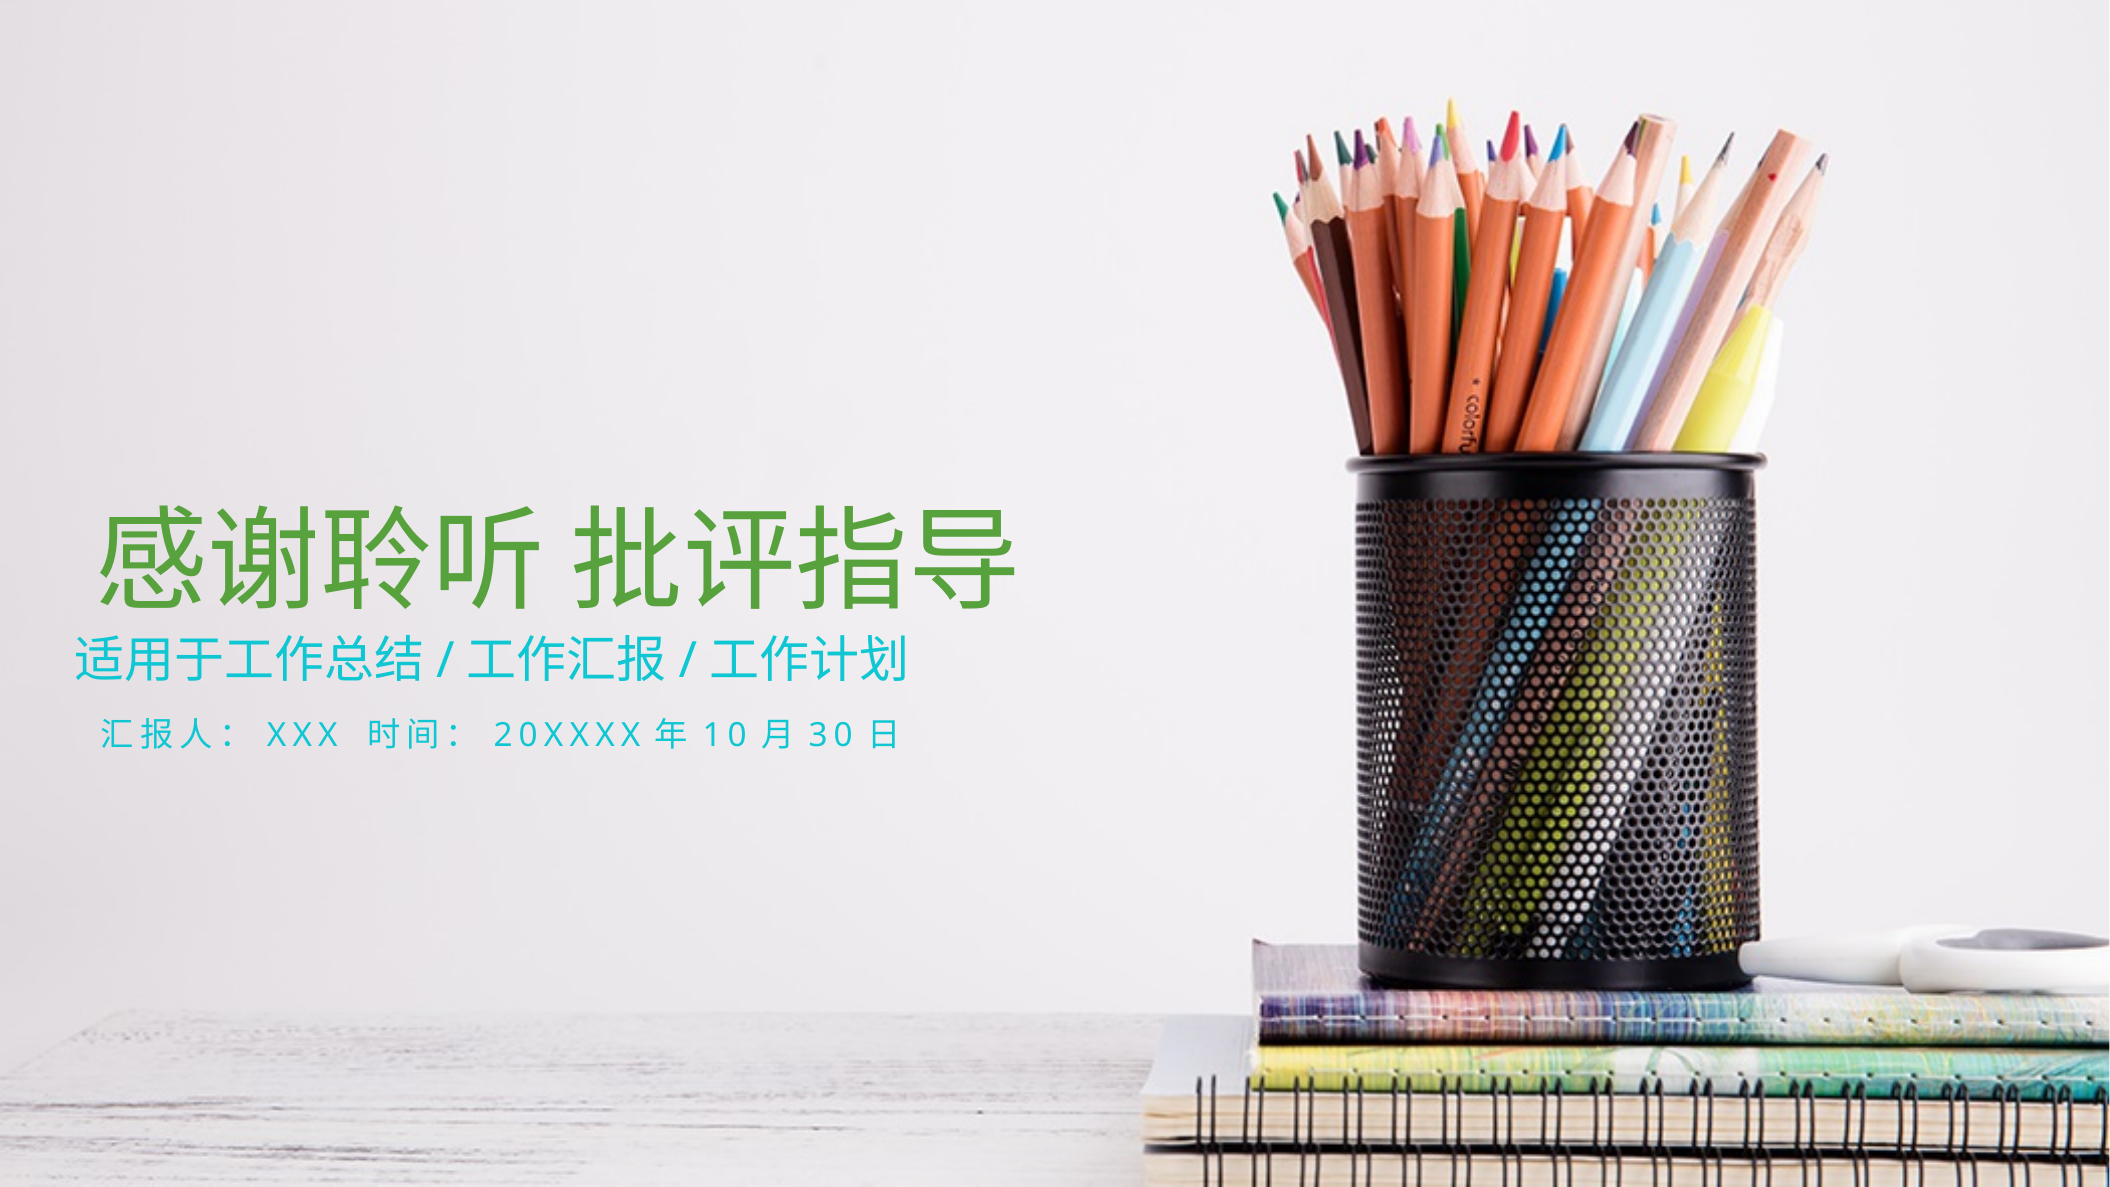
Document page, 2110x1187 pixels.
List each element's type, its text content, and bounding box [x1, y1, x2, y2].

text_box 适用于工作总结/工作汇报/工作计划 [53, 605, 931, 699]
text_box 汇报人：xxx 时间：20xxxx年10月30日 [86, 697, 1071, 761]
text_box [0, 0, 2110, 1187]
text_box 感谢聆听 批评指导 [74, 477, 1108, 634]
